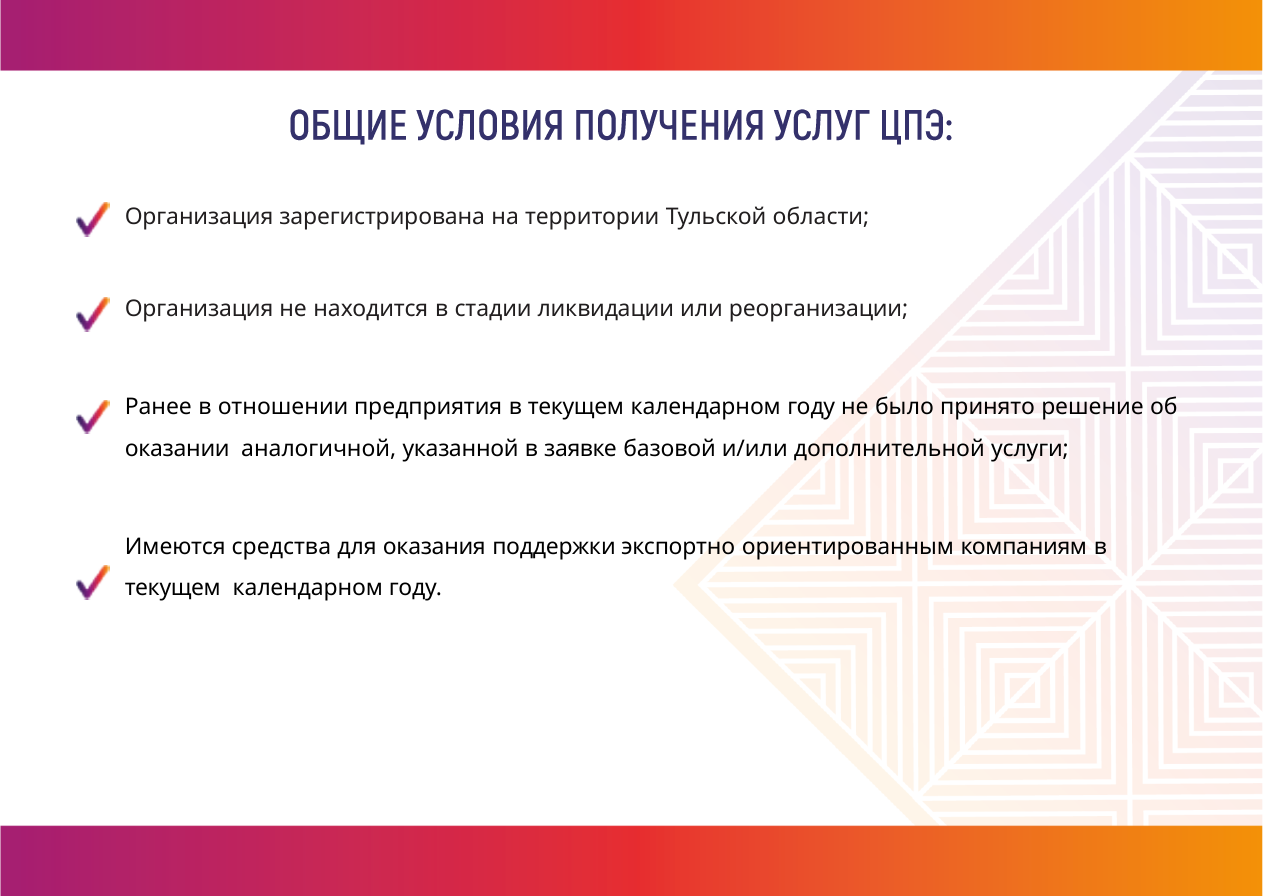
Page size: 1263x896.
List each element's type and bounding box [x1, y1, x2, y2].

text_box [75, 202, 110, 600]
text_box [0, 0, 1263, 896]
